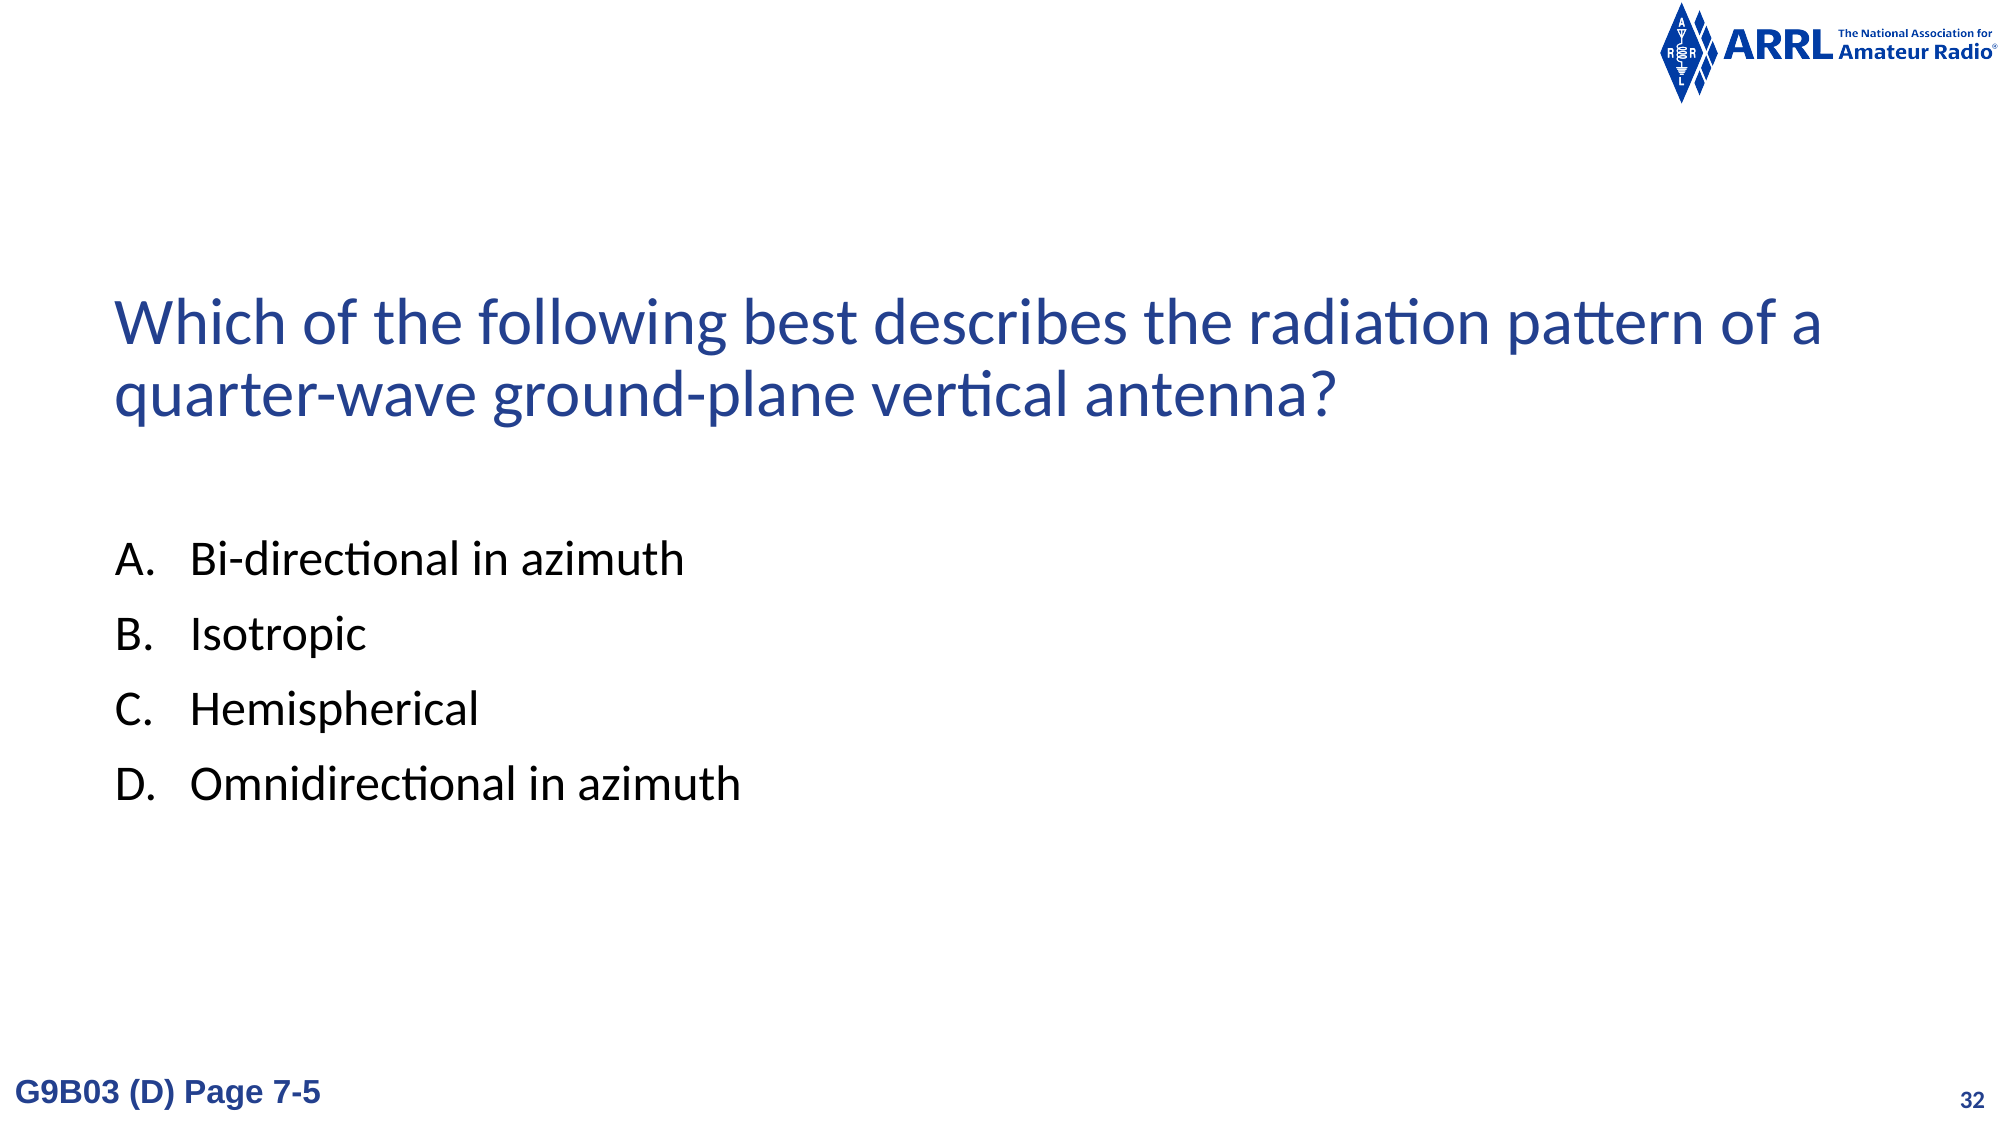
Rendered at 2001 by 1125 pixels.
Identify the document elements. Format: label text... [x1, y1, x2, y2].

picture [1658, 0, 1999, 106]
text_box G9B03 (D) Page 7-5 [0, 1062, 1313, 1118]
title Which of the following best describes the radiation pattern of a quarter-wave ground-plane vertical antenna? [99, 249, 1900, 468]
text_box 32 [1875, 1076, 2000, 1121]
list Bi-directional in azimuth Isotropic Hemispherical Omnidirectional in azimuth [99, 525, 1900, 1005]
